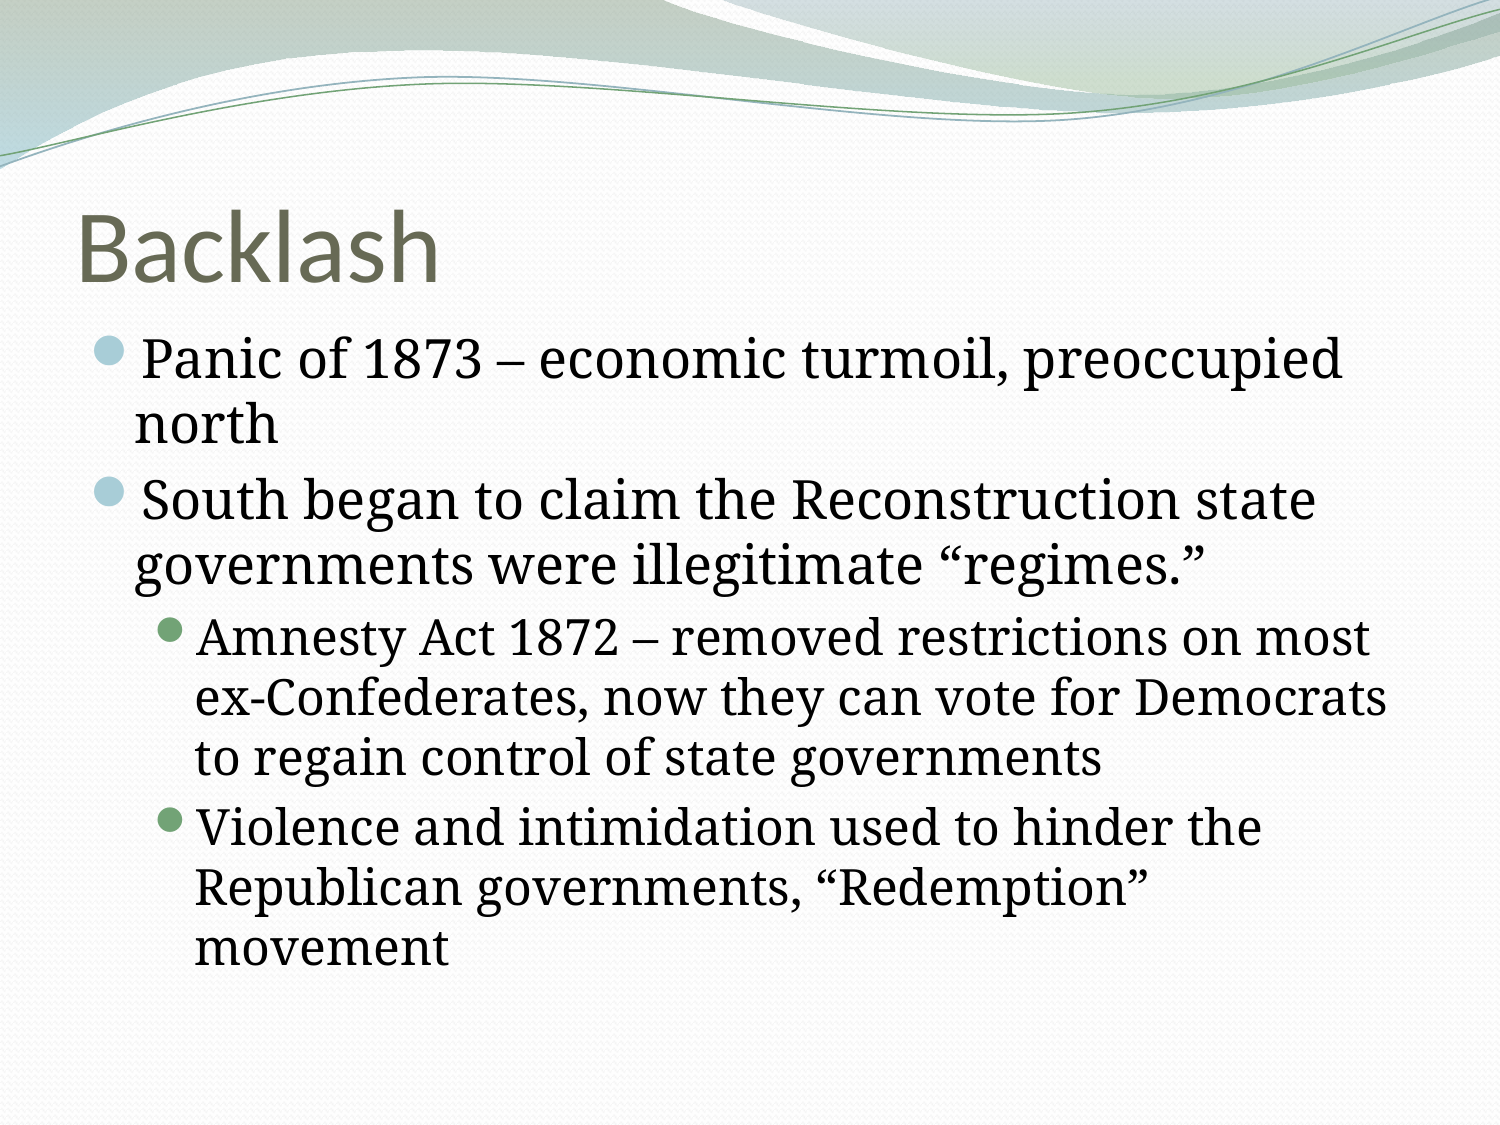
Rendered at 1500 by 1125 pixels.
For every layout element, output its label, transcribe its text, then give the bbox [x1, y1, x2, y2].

title Backlash [75, 115, 1425, 303]
list Panic of 1873 – economic turmoil, preoccupied north South began to claim the Reconstruction state governments were illegitimate “regimes.” Amnesty Act 1872 – removed restrictions on most ex-Confederates, now they can vote for Democrats to regain control of state governments Violence and intimidation used to hinder the Republican governments, “Redemption” movement [75, 317, 1425, 1038]
